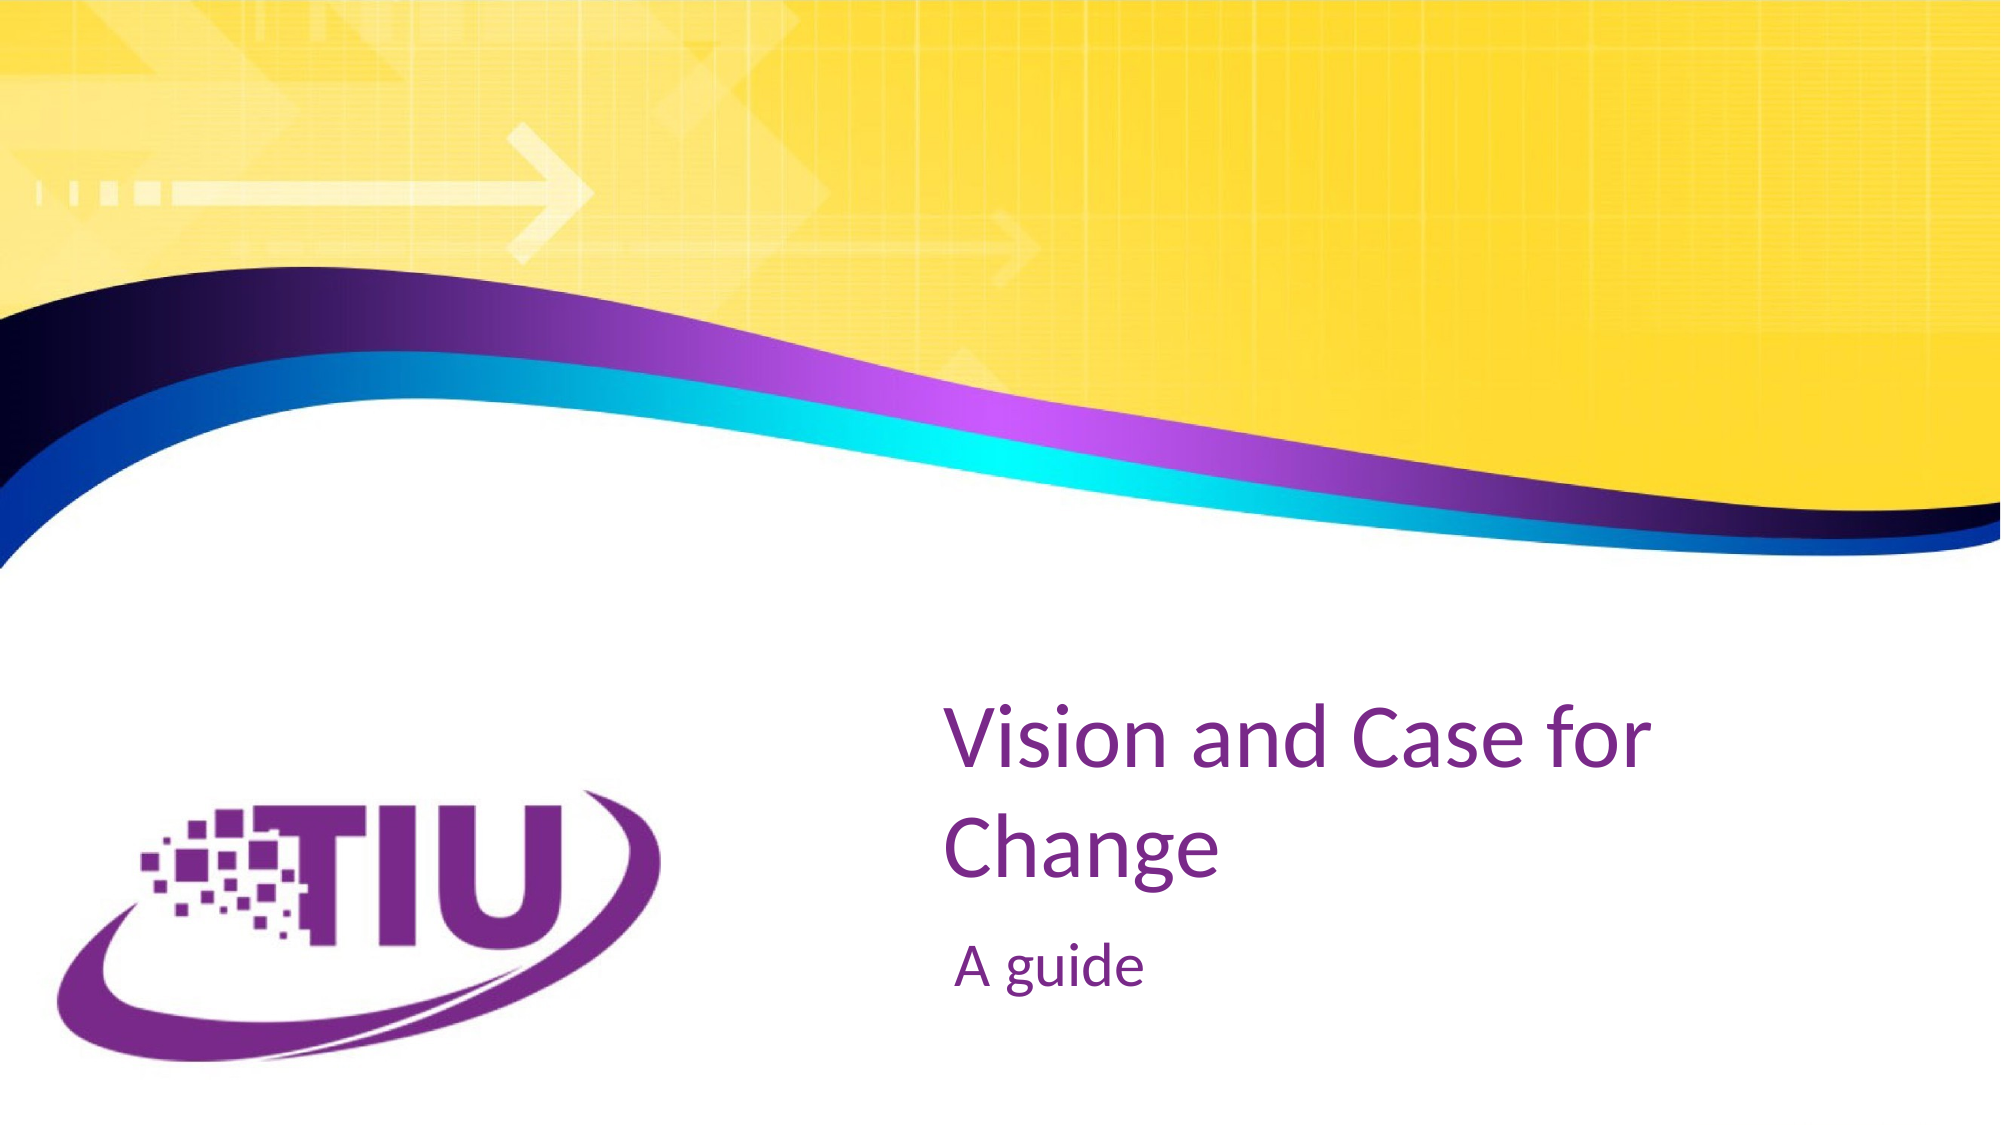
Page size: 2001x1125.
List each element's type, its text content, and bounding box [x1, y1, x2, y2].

picture [0, 0, 2001, 1125]
text_box A guide [940, 916, 1161, 1007]
text_box Vision and Case for Change [929, 668, 1780, 904]
